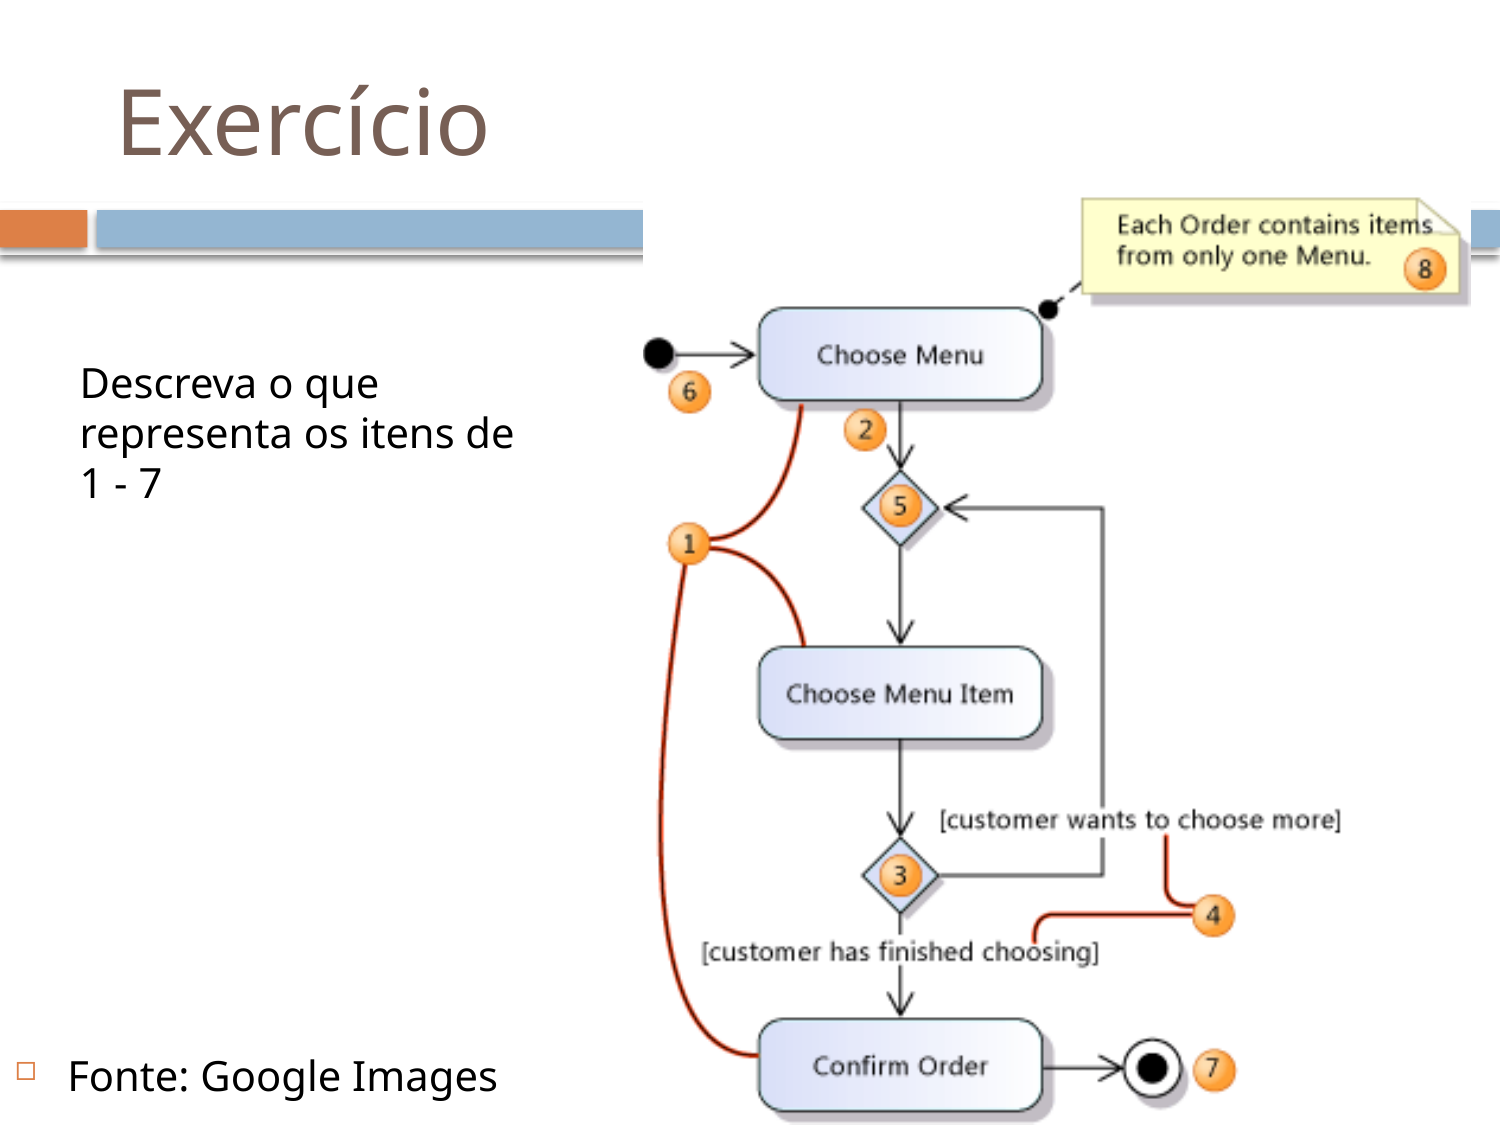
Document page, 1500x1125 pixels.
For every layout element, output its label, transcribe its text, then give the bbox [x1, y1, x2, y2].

picture [643, 195, 1471, 1125]
text_box Descreva o que representa os itens de 1 - 7 [64, 349, 550, 515]
list Fonte: Google Images [0, 1041, 637, 1125]
title Exercício [100, 37, 1438, 200]
